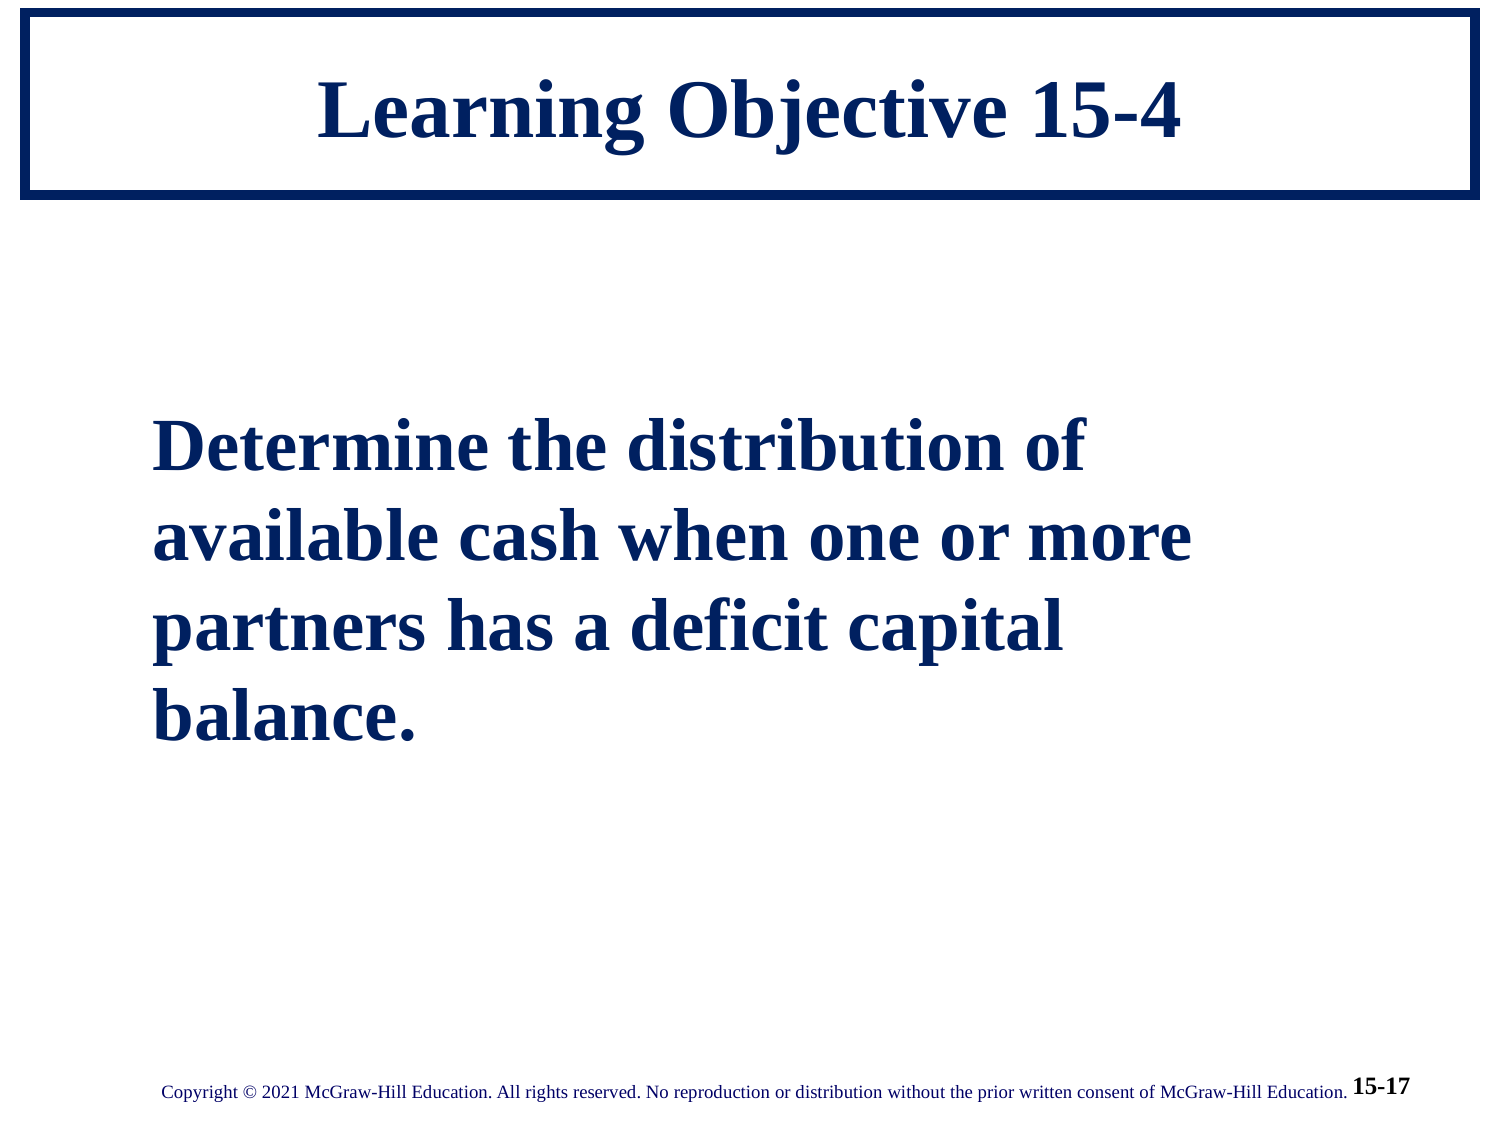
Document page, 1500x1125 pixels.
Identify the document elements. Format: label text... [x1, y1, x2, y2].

text_box Copyright © 2021 McGraw-Hill Education. All rights reserved. No reproduction or distribution without the prior written consent of McGraw-Hill Education. [81, 1072, 1429, 1110]
list Determine the distribution of available cash when one or more partners has a deficit capital balance. [137, 387, 1238, 813]
title Learning Objective 15-4 [20, 8, 1480, 200]
